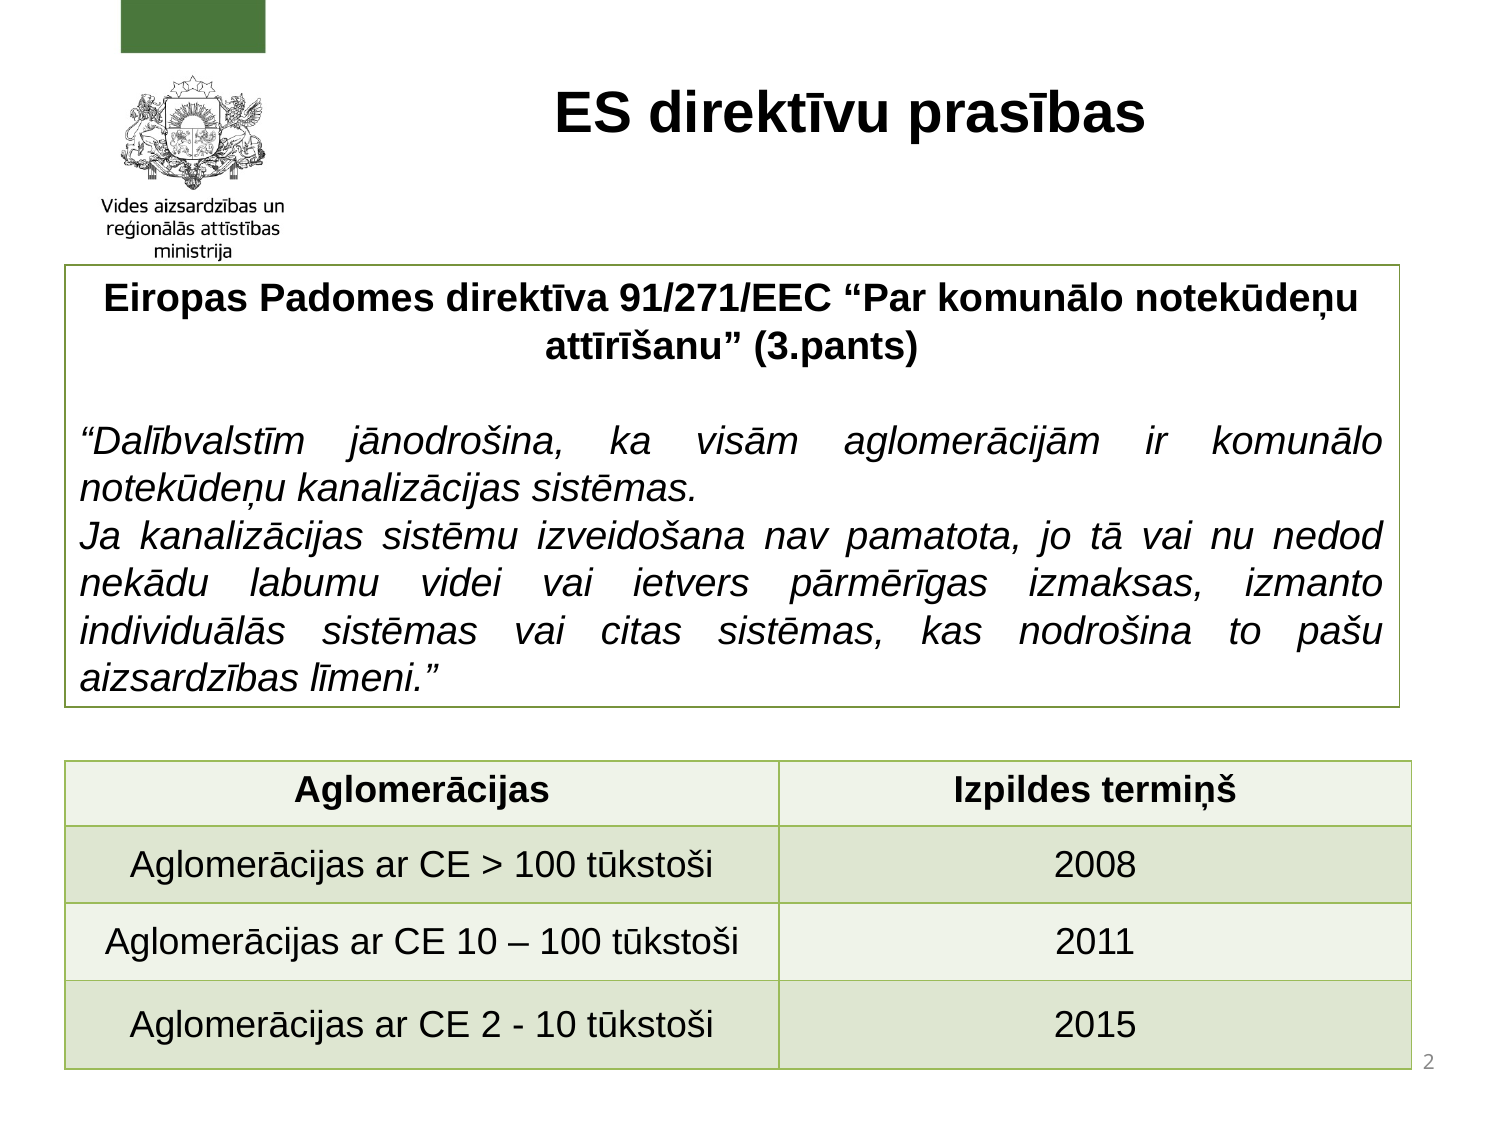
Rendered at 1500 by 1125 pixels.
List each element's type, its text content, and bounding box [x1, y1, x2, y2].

slide_number 2 [1400, 1037, 1450, 1088]
text_box Eiropas Padomes direktīva 91/271/EEC “Par komunālo notekūdeņu attīrīšanu” (3.pants) “Dalībvalstīm jānodrošina, ka visām aglomerācijām ir komunālo notekūdeņu kanalizācijas sistēmas. Ja kanalizācijas sistēmu izveidošana nav pamatota, jo tā vai nu nedod nekādu labumu videi vai ietvers pārmērīgas izmaksas, izmanto individuālās sistēmas vai citas sistēmas, kas nodrošina to pašu aizsardzības līmeni.” [64, 264, 1400, 708]
table_cell Aglomerācijas ar CE 10 – 100 tūkstoši [66, 904, 778, 980]
table_cell 2011 [780, 904, 1411, 980]
table_header Aglomerācijas [66, 762, 778, 825]
title ES direktīvu prasības [367, 65, 1368, 156]
table_cell 2008 [780, 827, 1411, 902]
picture [48, 0, 338, 321]
table_cell Aglomerācijas ar CE > 100 tūkstoši [66, 827, 778, 902]
table_cell Aglomerācijas ar CE 2 - 10 tūkstoši [66, 981, 778, 1068]
table_cell 2015 [780, 981, 1411, 1068]
table_header Izpildes termiņš [780, 762, 1411, 825]
